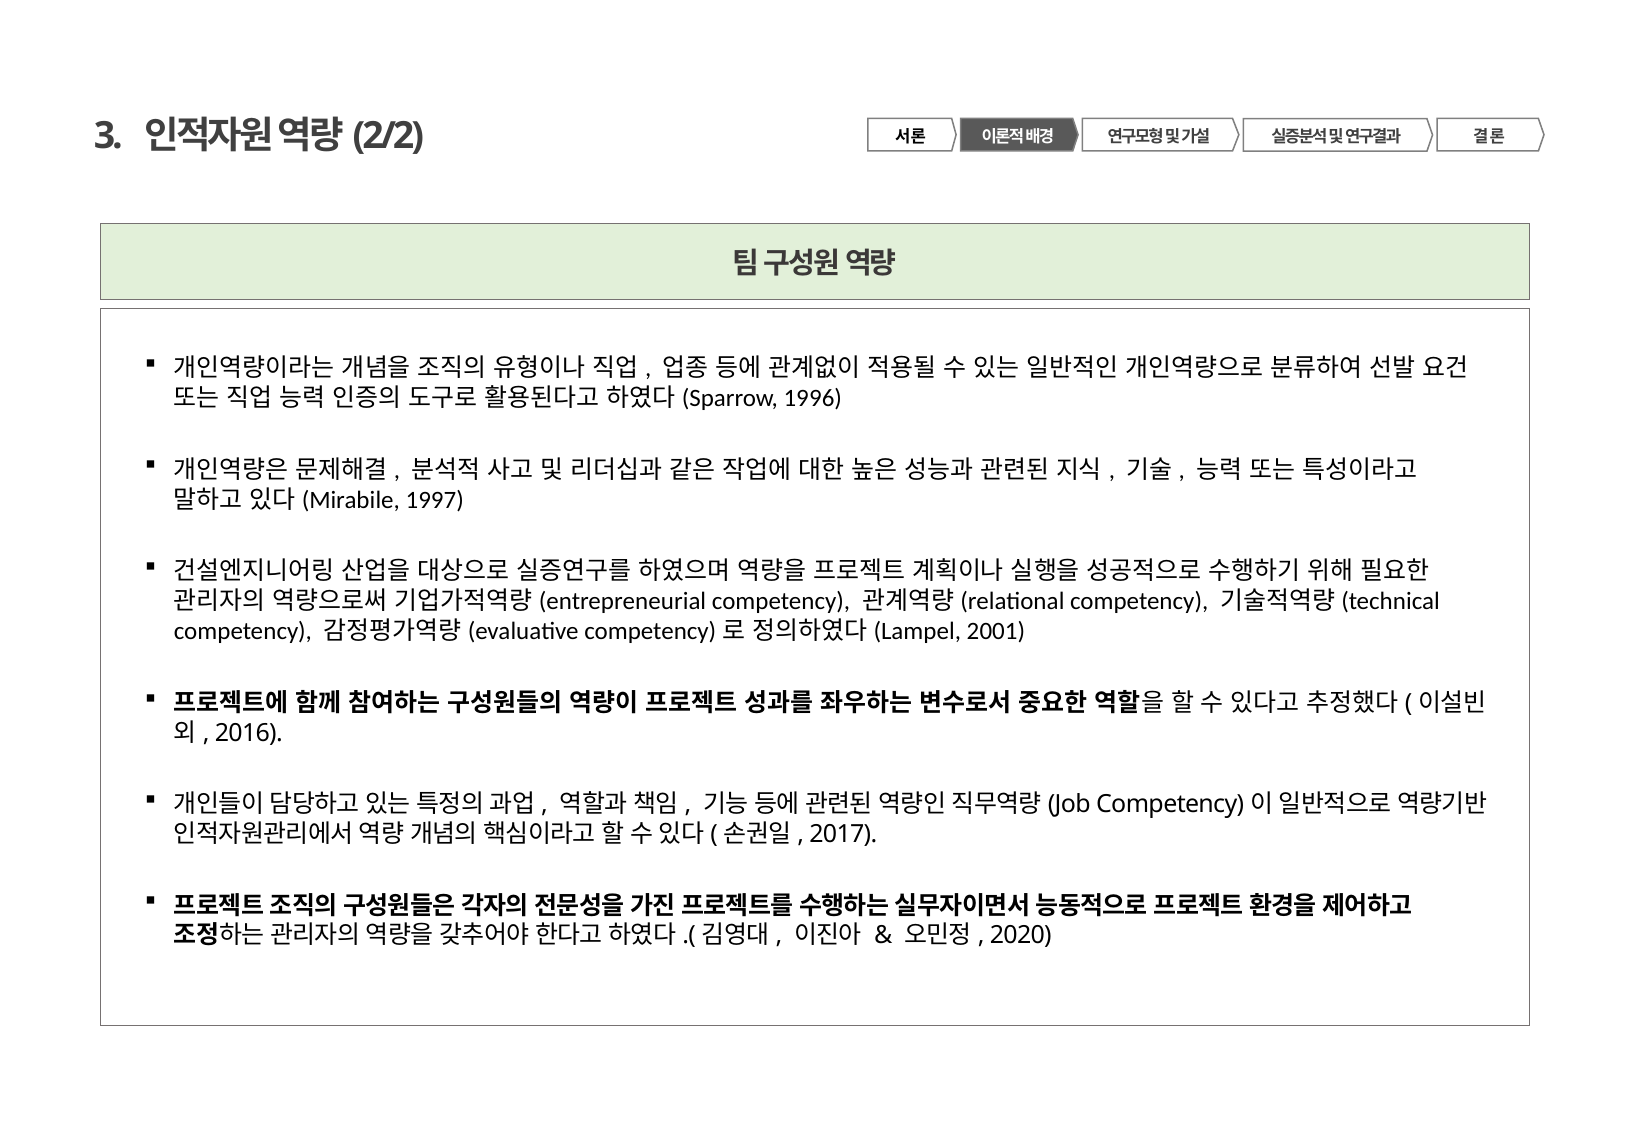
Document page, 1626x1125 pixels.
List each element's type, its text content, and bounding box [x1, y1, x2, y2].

text_box 개인역량이라는 개념을 조직의 유형이나 직업, 업종 등에 관계없이 적용될 수 있는 일반적인 개인역량으로 분류하여 선발 요건 또는 직업 능력 인증의 도구로 활용된다고 하였다(Sparrow, 1996) 개인역량은 문제해결, 분석적 사고 및 리더십과 같은 작업에 대한 높은 성능과 관련된 지식, 기술, 능력 또는 특성이라고 말하고 있다(Mirabile, 1997) 건설엔지니어링 산업을 대상으로 실증연구를 하였으며 역량을 프로젝트 계획이나 실행을 성공적으로 수행하기 위해 필요한 관리자의 역량으로써 기업가적역량(entrepreneurial competency), 관계역량(relational competency), 기술적역량(technical competency), 감정평가역량(evaluative competency)로 정의하였다(Lampel, 2001) 프로젝트에 함께 참여하는 구성원들의 역량이 프로젝트 성과를 좌우하는 변수로서 중요한 역할을 할 수 있다고 추정했다(이설빈 외, 2016). 개인들이 담당하고 있는 특정의 과업, 역할과 책임, 기능 등에 관련된 역량인 직무역량(Job Competency)이 일반적으로 역량기반 인적자원관리에서 역량 개념의 핵심이라고 할 수 있다(손권일, 2017). 프로젝트 조직의 구성원들은 각자의 전문성을 가진 프로젝트를 수행하는 실무자이면서 능동적으로 프로젝트 환경을 제어하고 조정하는 관리자의 역량을 갖추어야 한다고 하였다.(김영대, 이진아 & 오민정, 2020) [130, 344, 1505, 993]
text_box 팀 구성원 역량 [100, 223, 1530, 300]
text_box [100, 308, 1530, 1026]
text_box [867, 118, 1544, 152]
text_box 3. 인적자원 역량(2/2) [78, 91, 1544, 166]
